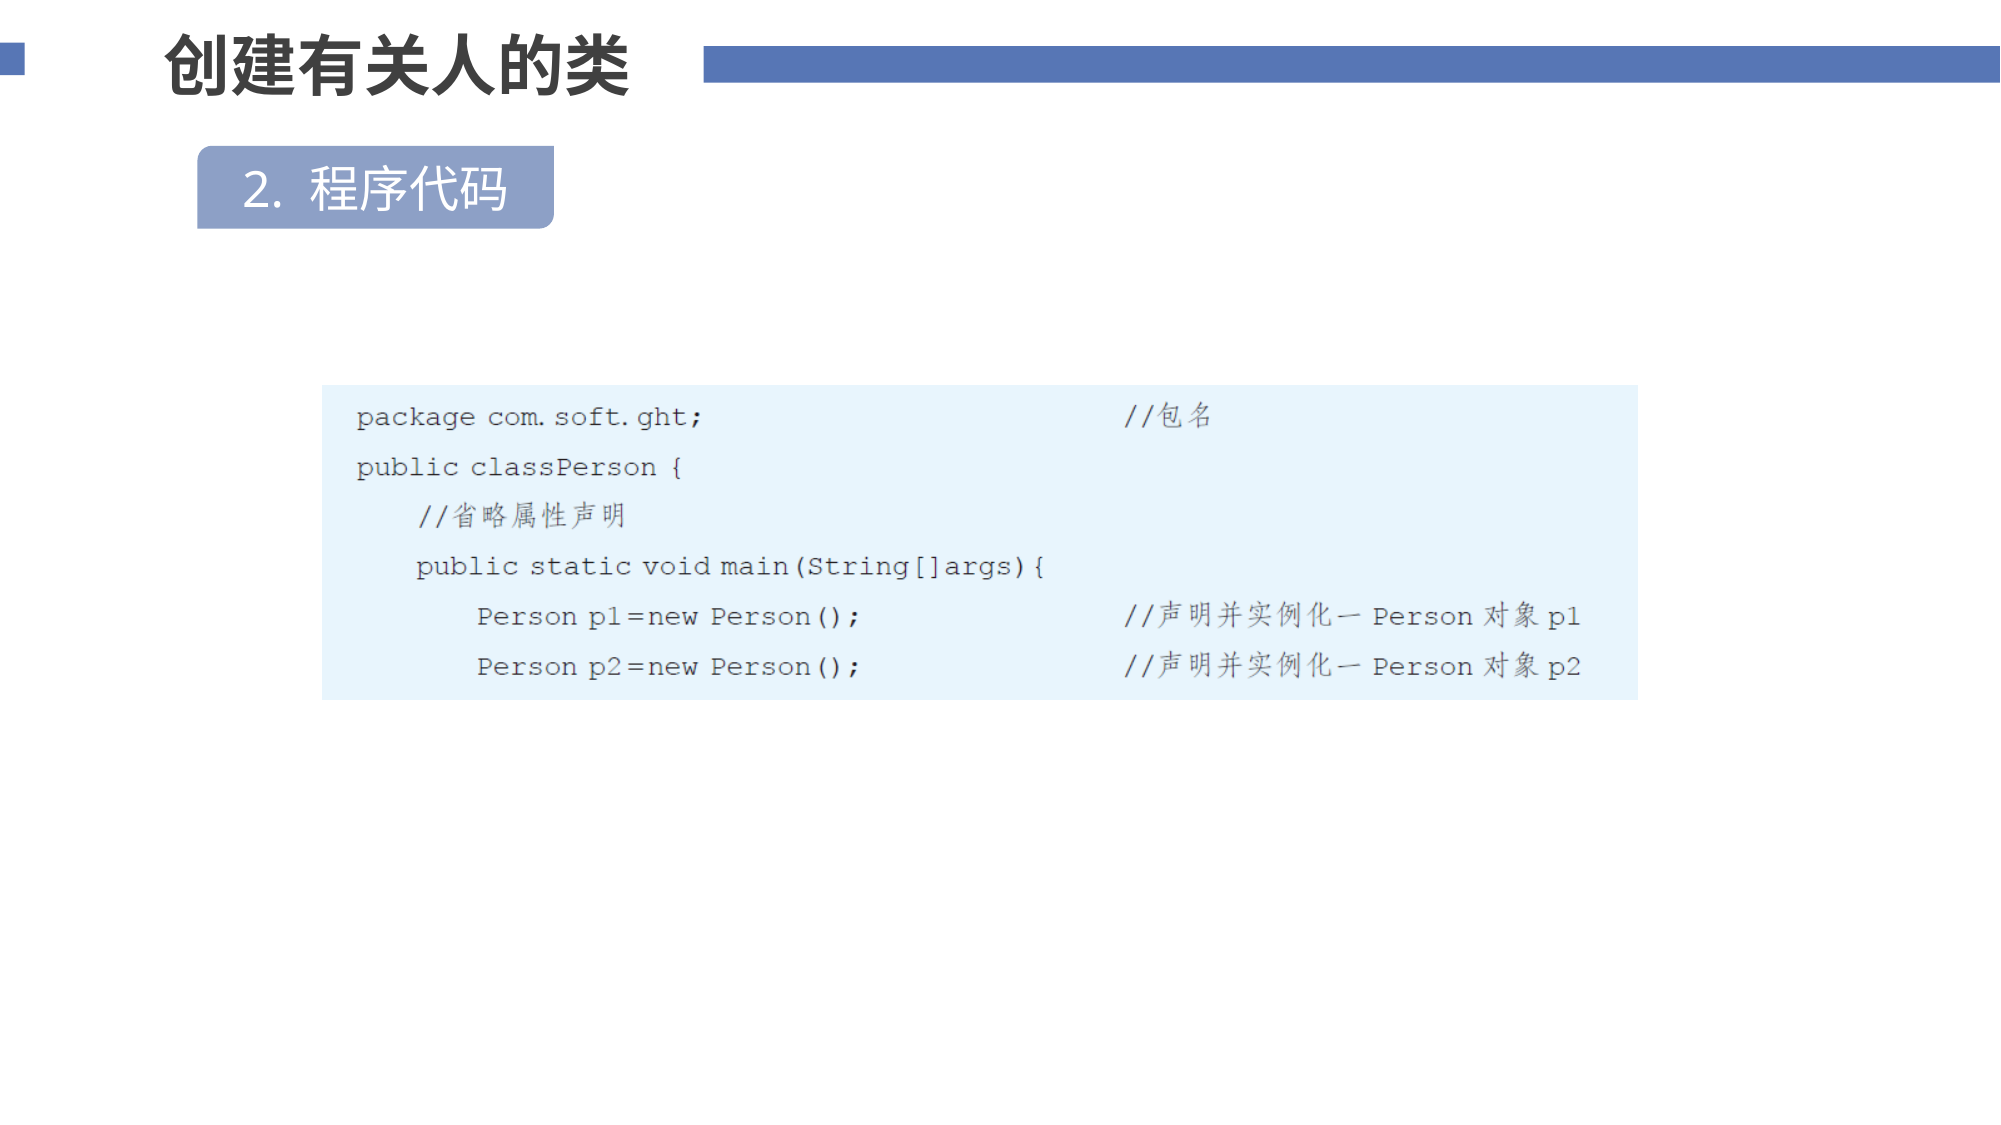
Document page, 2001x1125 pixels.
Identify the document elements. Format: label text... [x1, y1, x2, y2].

text_box 创建有关人的类 [163, 23, 632, 104]
text_box [0, 41, 26, 76]
text_box [702, 45, 2000, 84]
text_box 2. 程序代码 [197, 145, 554, 229]
picture [322, 385, 1638, 700]
